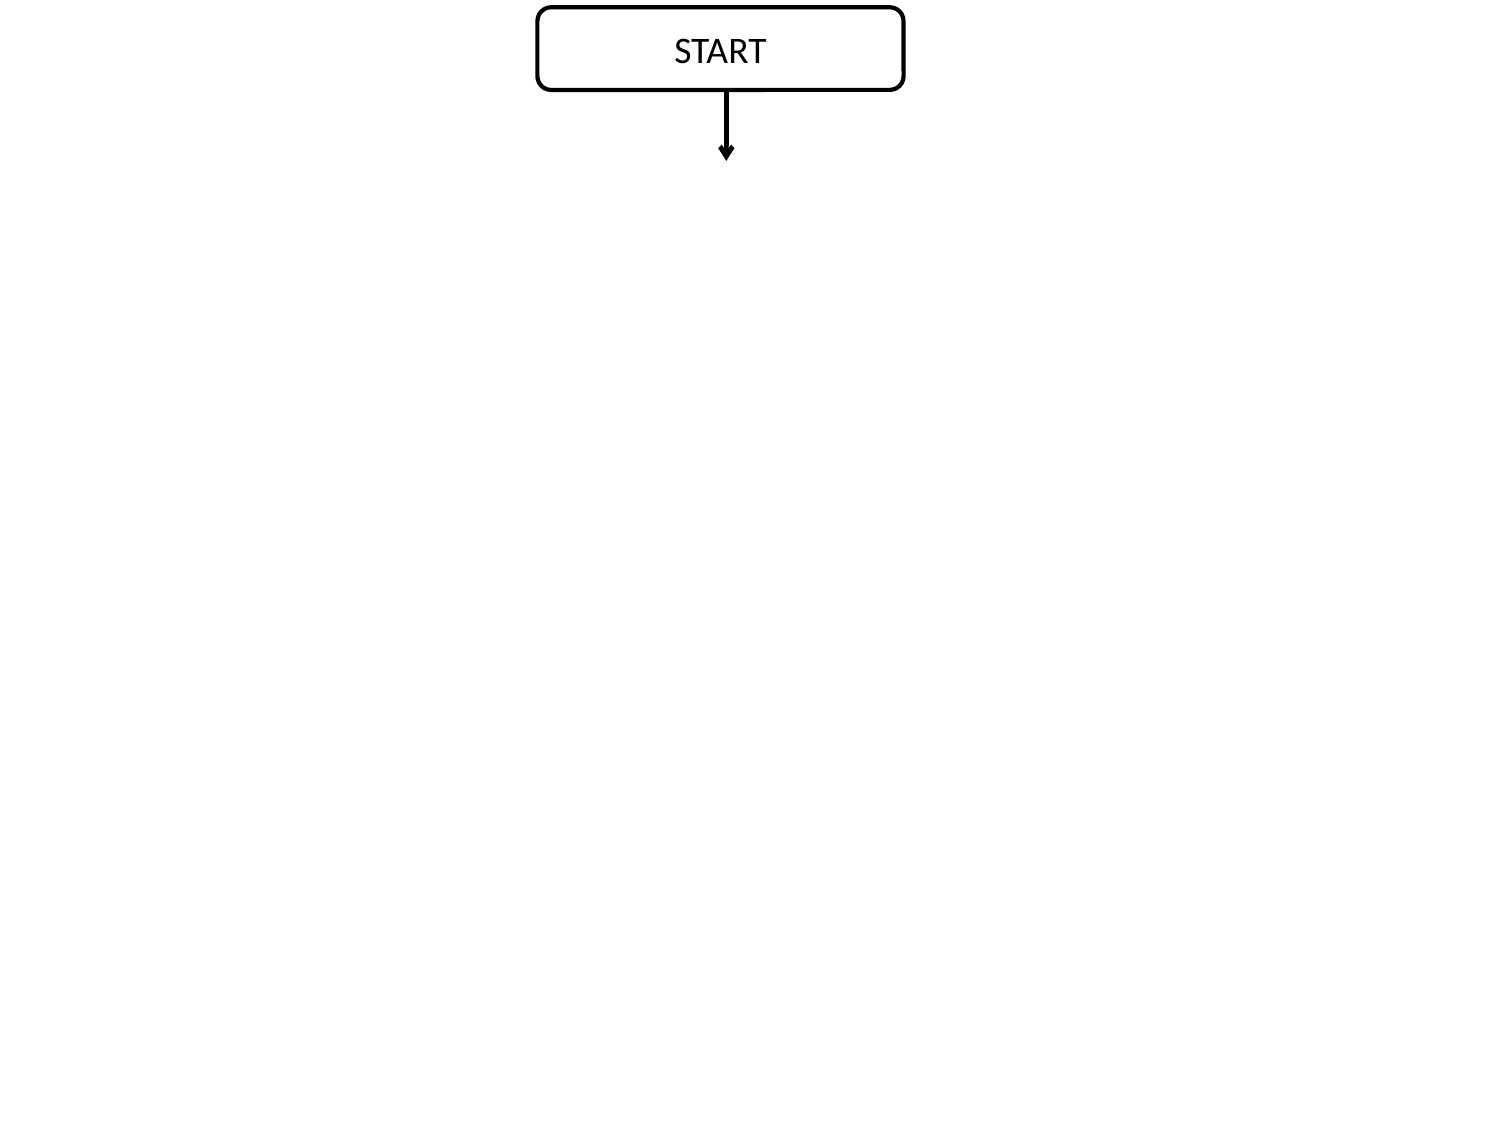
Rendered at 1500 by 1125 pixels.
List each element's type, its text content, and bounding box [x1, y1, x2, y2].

text_box START [535, 5, 906, 93]
